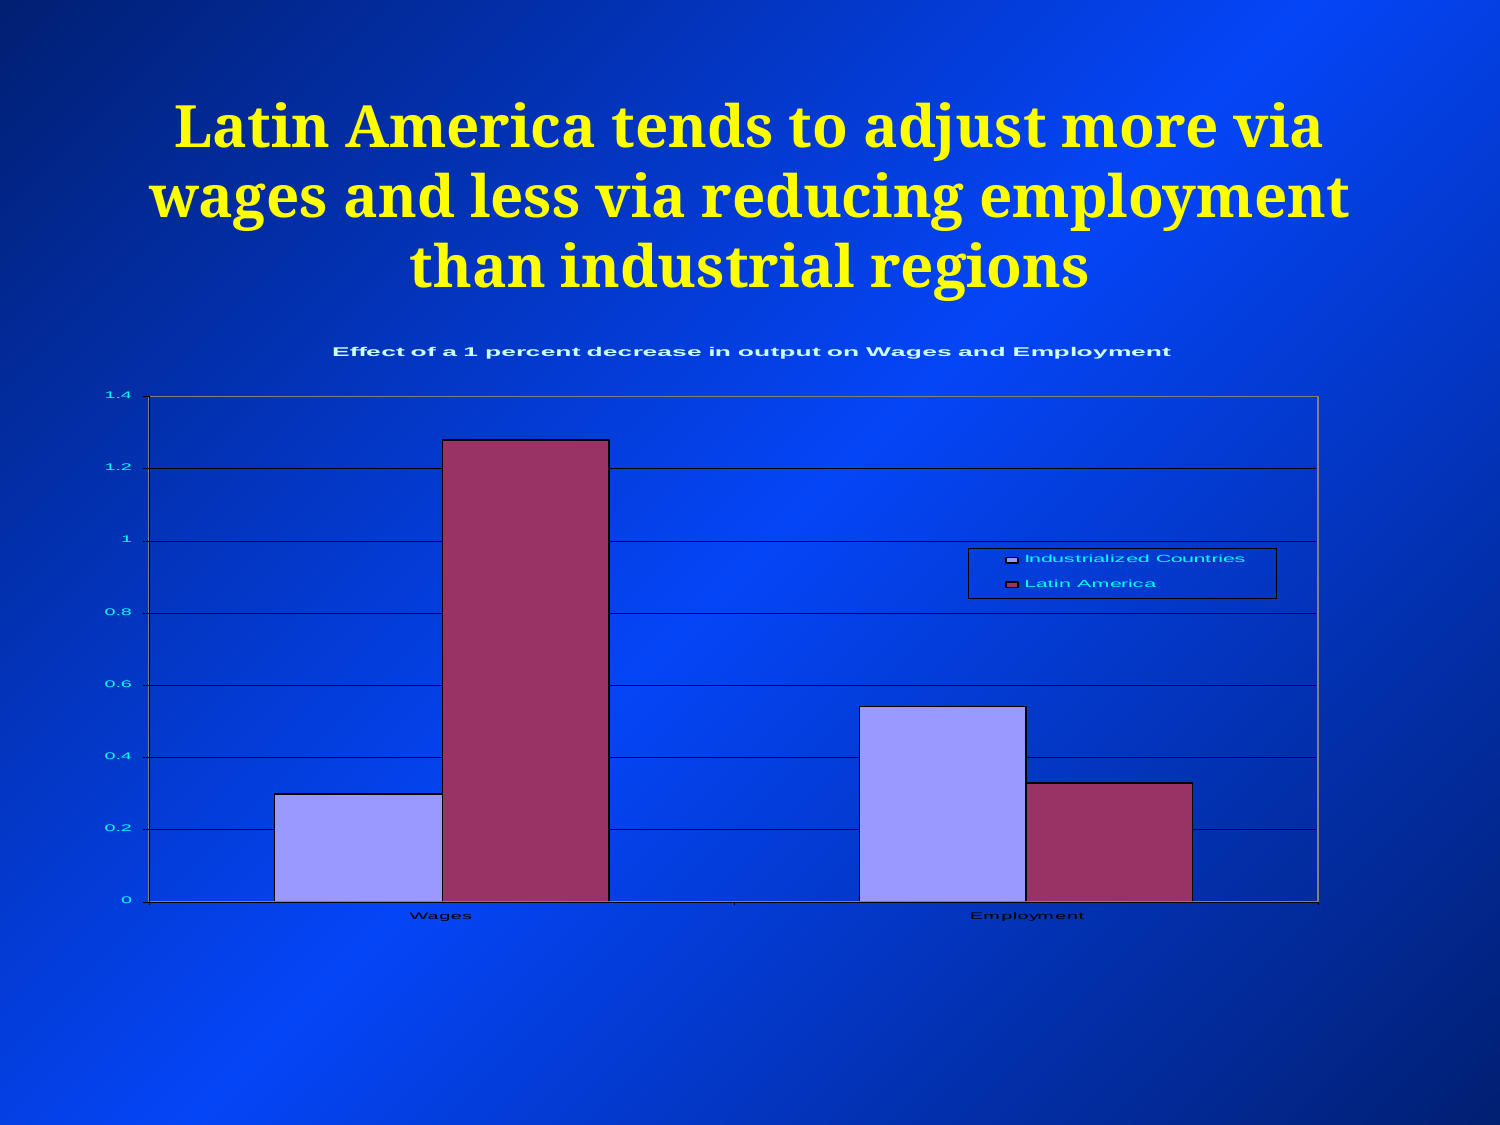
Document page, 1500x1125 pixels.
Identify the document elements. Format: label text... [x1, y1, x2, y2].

title Latin America tends to adjust more via wages and less via reducing employment than industrial regions [112, 99, 1388, 288]
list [74, 324, 1426, 939]
